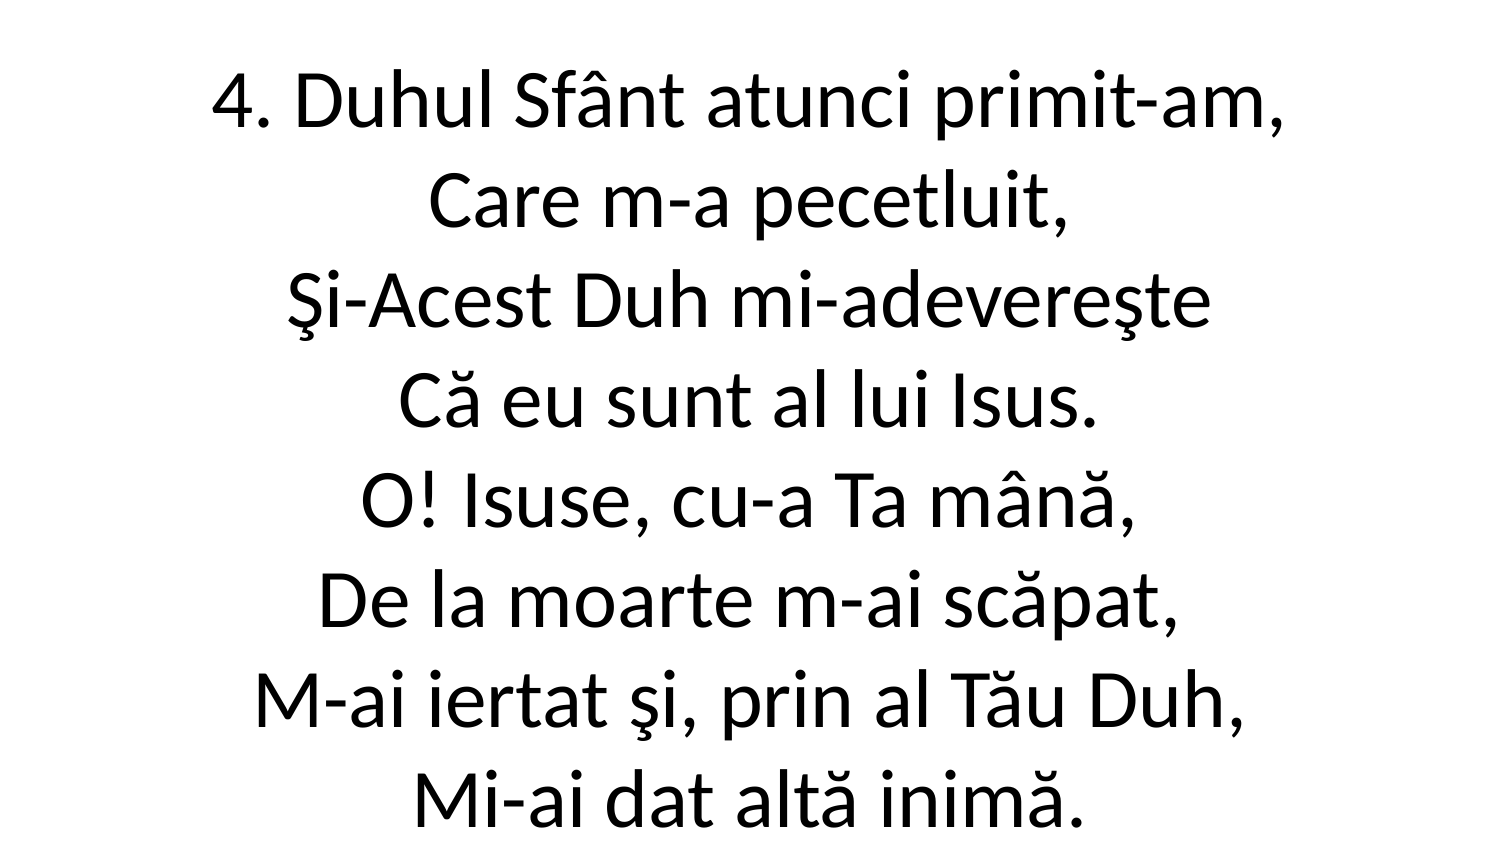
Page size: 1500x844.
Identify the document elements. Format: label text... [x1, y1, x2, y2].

text_box 4. Duhul Sfânt atunci primit-am, Care m-a pecetluit, Şi-Acest Duh mi-adevereşte Că eu sunt al lui Isus. O! Isuse, cu-a Ta mână, De la moarte m-ai scăpat, M-ai iertat şi, prin al Tău Duh, Mi-ai dat altă inimă. [196, 0, 1304, 844]
